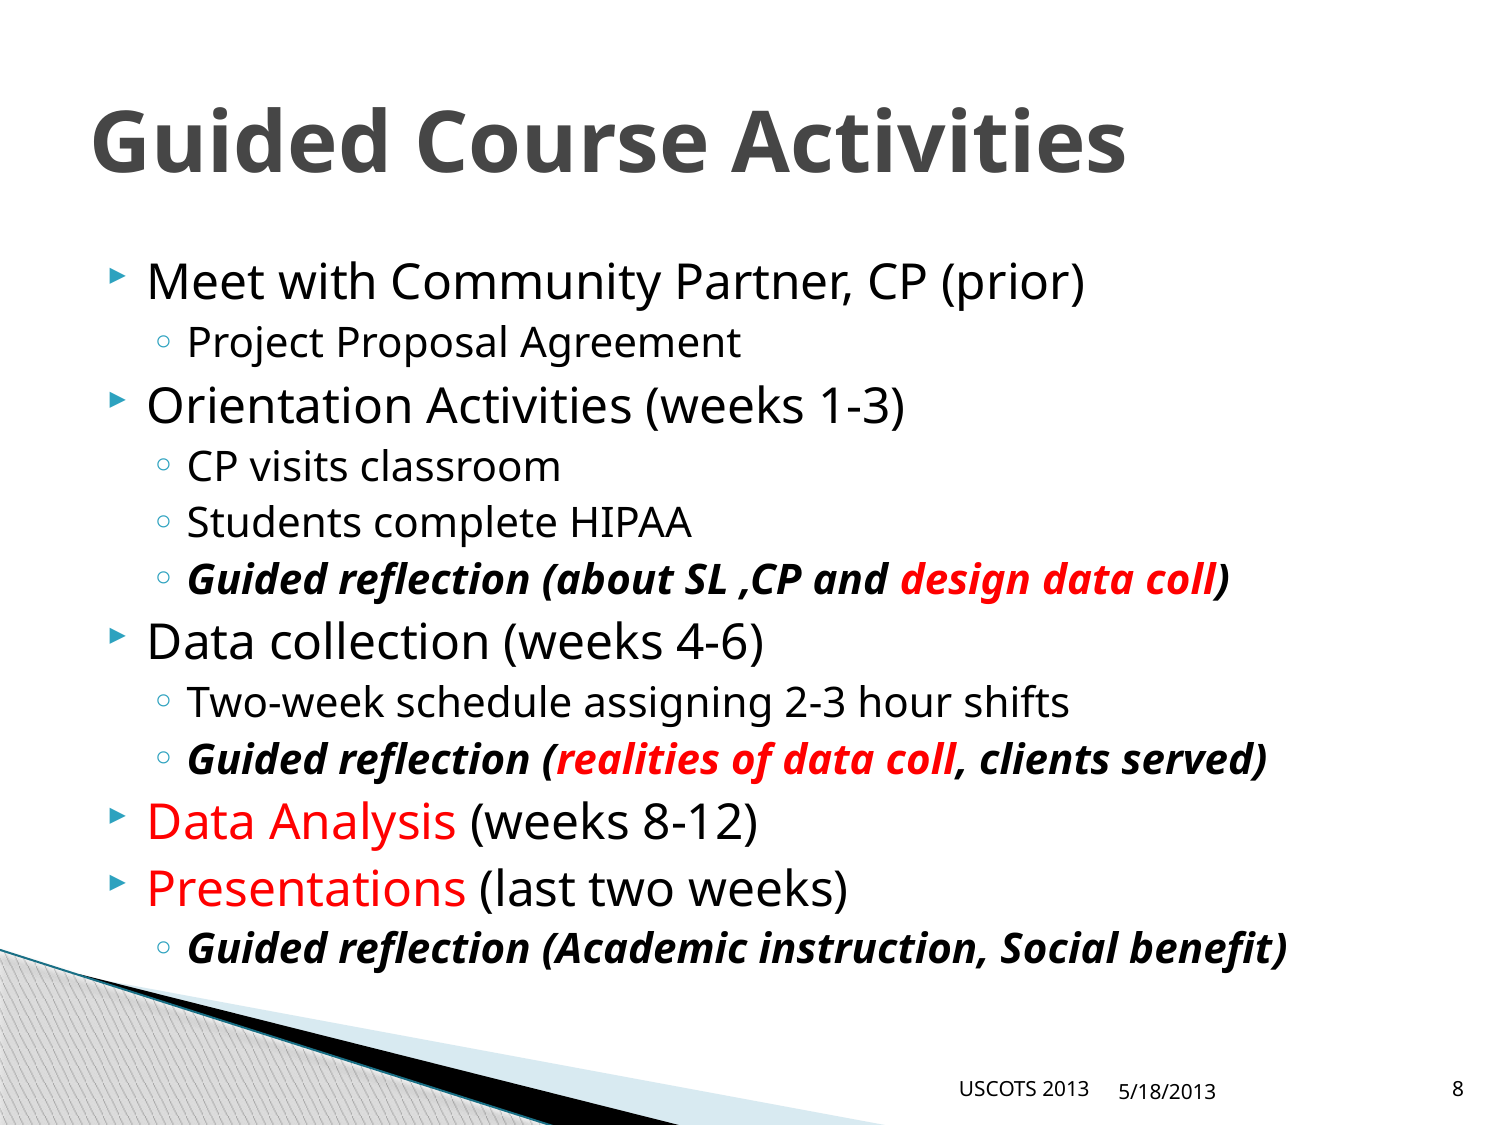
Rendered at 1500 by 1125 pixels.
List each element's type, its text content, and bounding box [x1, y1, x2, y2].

slide_number 8 [1418, 1051, 1479, 1112]
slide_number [1105, 1051, 1418, 1112]
title Guided Course Activities [75, 45, 1425, 233]
footer USCOTS 2013 [718, 1051, 1105, 1112]
list Meet with Community Partner, CP (prior) Project Proposal Agreement Orientation Activities (weeks 1-3) CP visits classroom Students complete HIPAA Guided reflection (about SL ,CP and design data coll) Data collection (weeks 4-6) Two-week schedule assigning 2-3 hour shifts Guided reflection (realities of data coll, clients served) Data Analysis (weeks 8-12) Presentations (last two weeks) Guided reflection (Academic instruction, Social benefit) [75, 243, 1425, 986]
